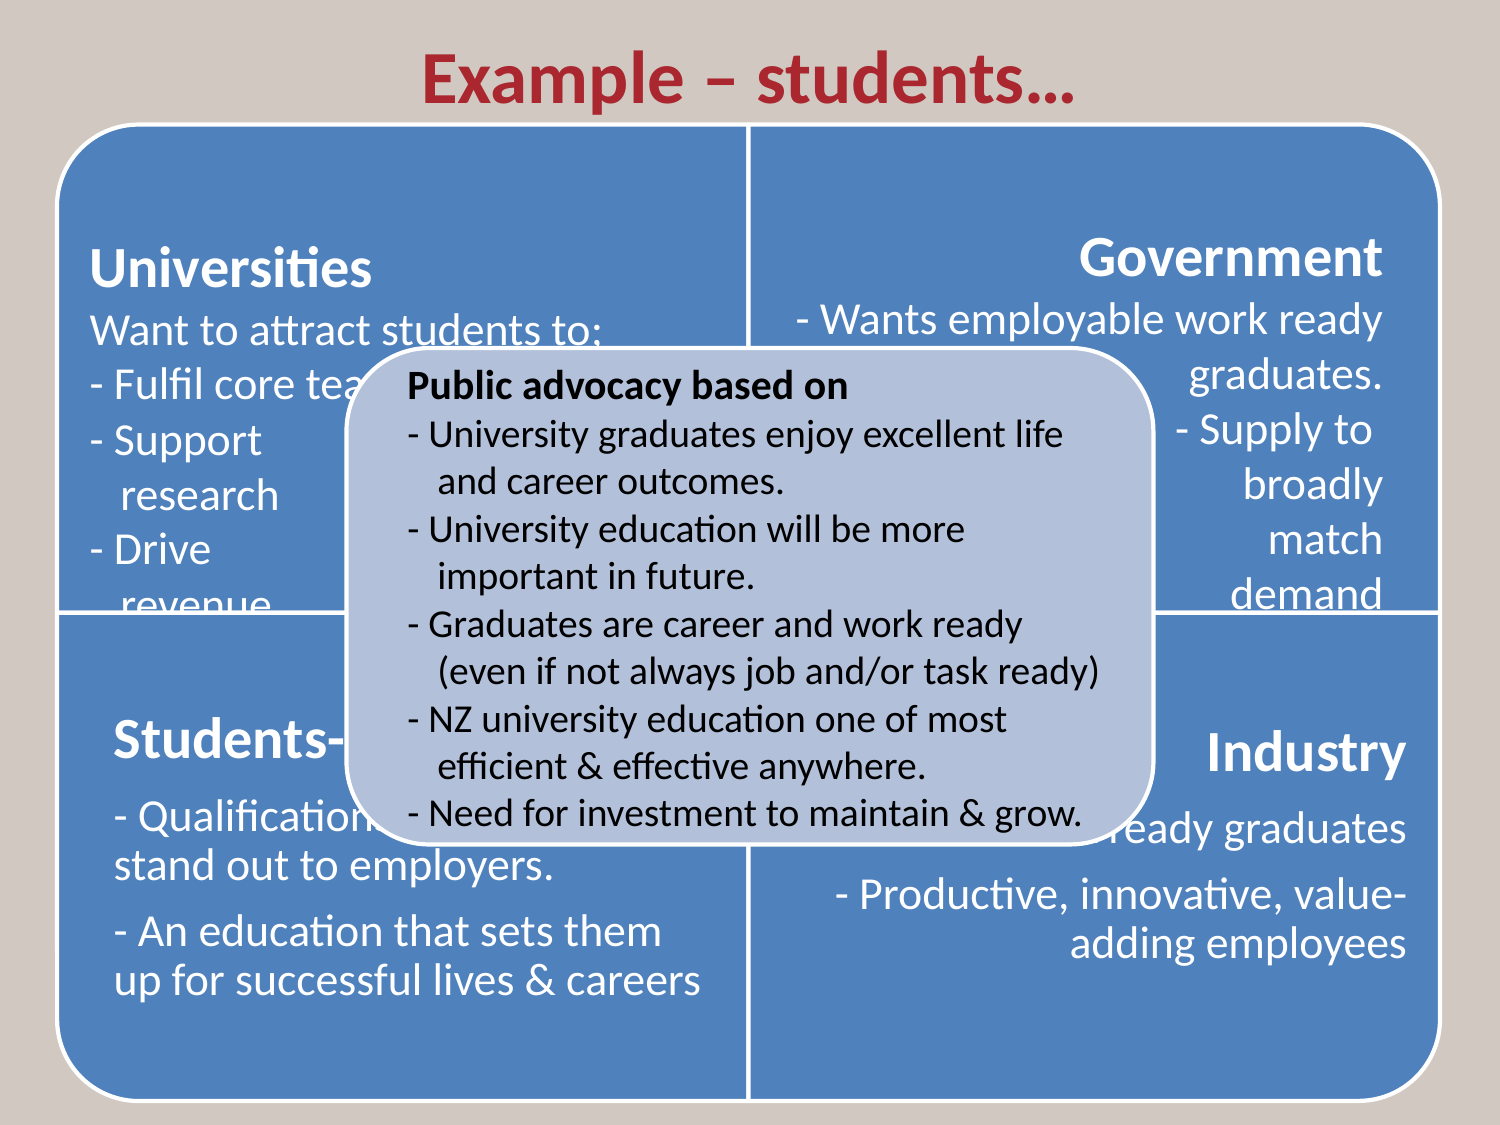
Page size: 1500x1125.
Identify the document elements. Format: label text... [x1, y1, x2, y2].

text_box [56, 124, 1441, 1102]
text_box Example – students… [74, 20, 1425, 122]
